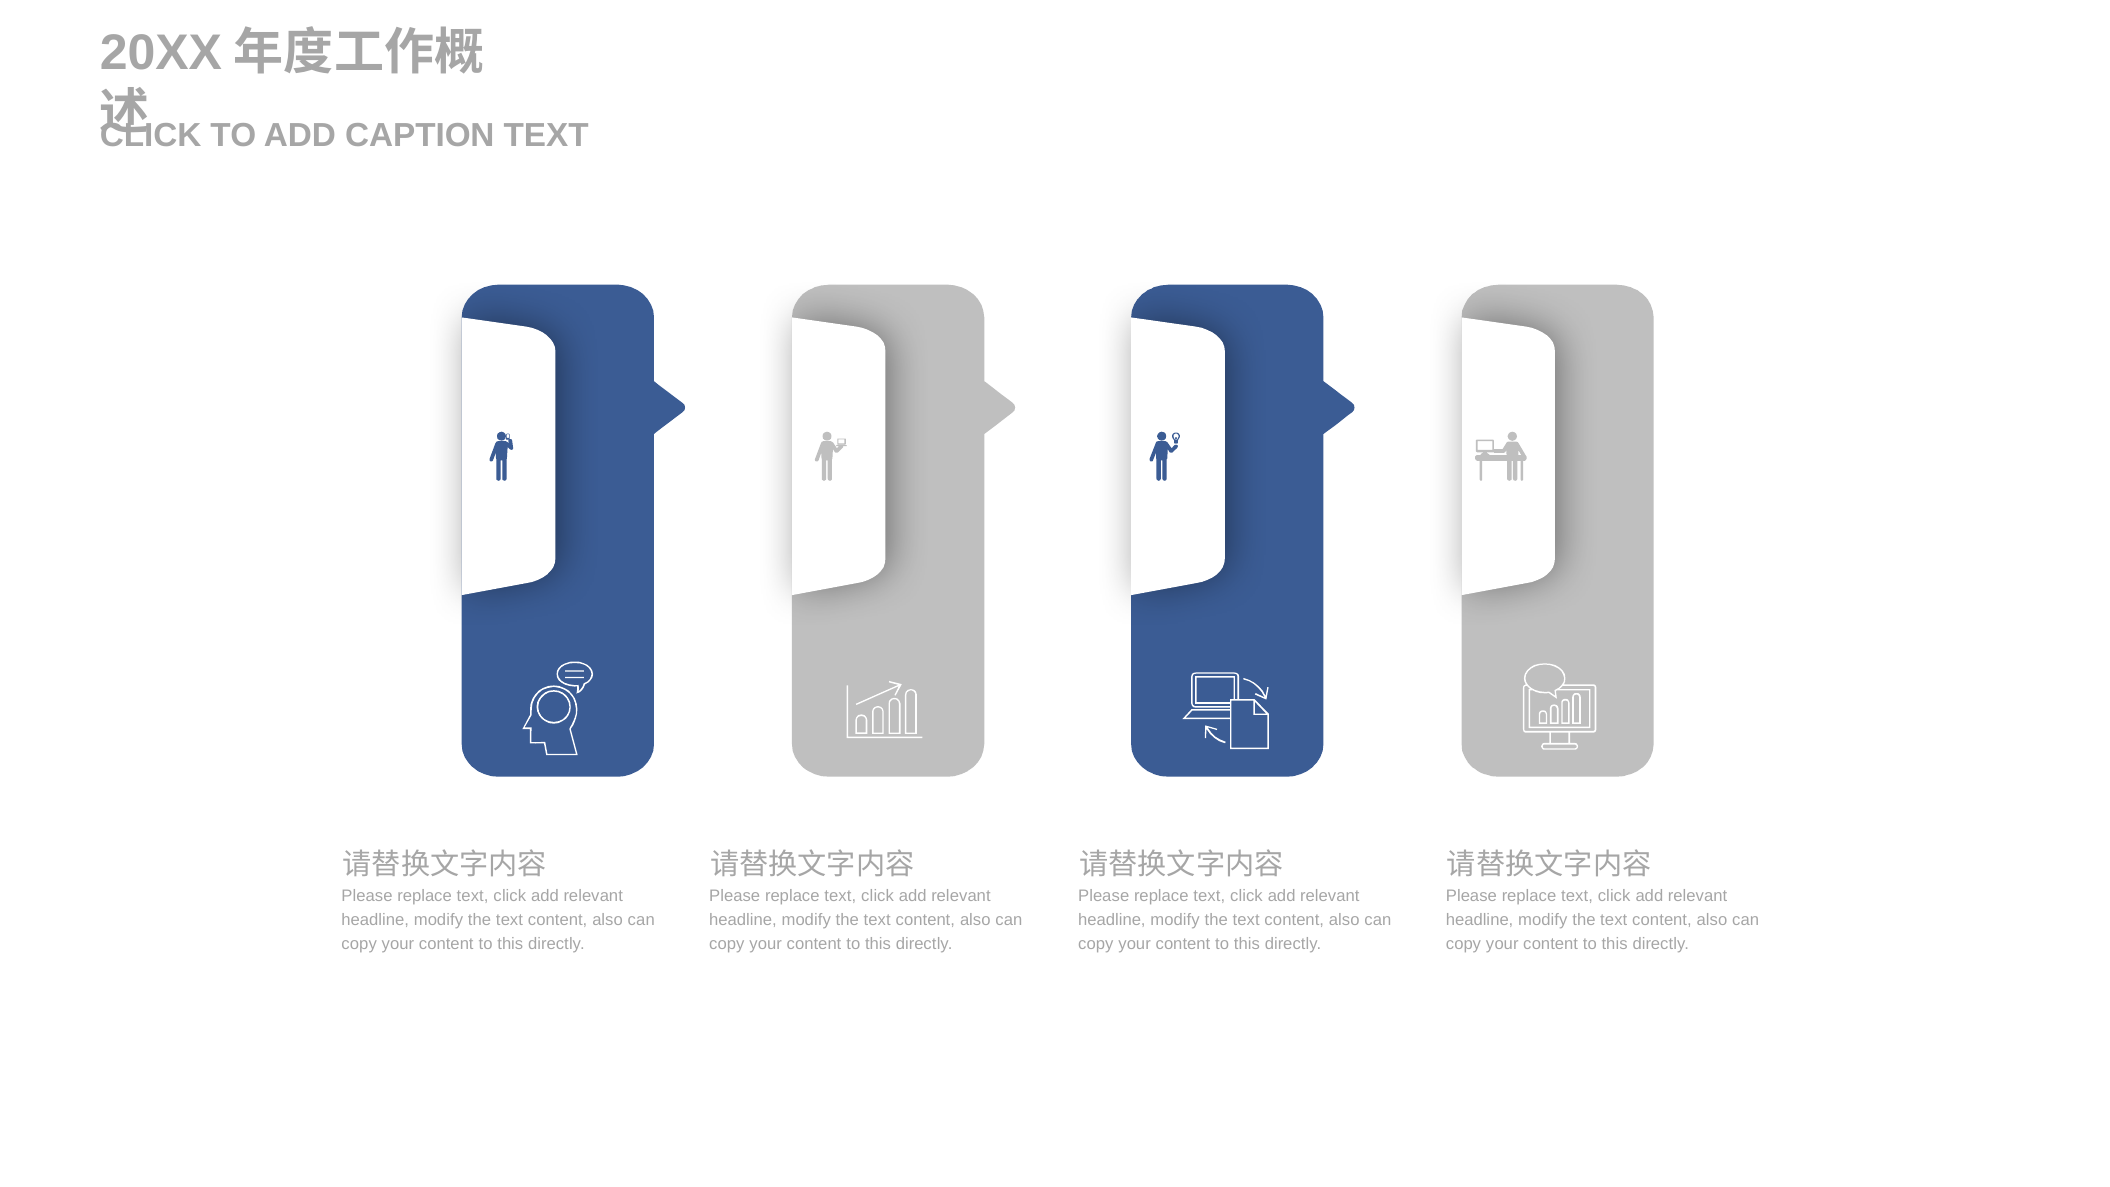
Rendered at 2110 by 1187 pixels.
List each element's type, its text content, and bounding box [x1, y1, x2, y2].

text_box 20XX年度工作概述 [99, 19, 534, 113]
text_box [1461, 284, 1654, 777]
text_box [522, 661, 1597, 756]
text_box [1461, 317, 1555, 596]
text_box [1133, 756, 1321, 777]
text_box [1131, 284, 1355, 661]
text_box 请替换文字内容 [327, 831, 563, 888]
text_box 请替换文字内容 [1432, 831, 1667, 888]
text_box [791, 317, 886, 596]
text_box CLICK TO ADD CAPTION TEXT [99, 113, 629, 154]
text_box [1131, 317, 1225, 596]
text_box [461, 317, 556, 596]
text_box Please replace text, click add relevant headline, modify the text content, also can copy your content to this directly. [1063, 873, 1414, 960]
text_box 请替换文字内容 [695, 831, 930, 888]
text_box 请替换文字内容 [1064, 831, 1299, 888]
text_box Please replace text, click add relevant headline, modify the text content, also can copy your content to this directly. [326, 873, 677, 960]
text_box Please replace text, click add relevant headline, modify the text content, also can copy your content to this directly. [694, 873, 1045, 960]
text_box [794, 756, 982, 777]
text_box [461, 284, 686, 777]
text_box Please replace text, click add relevant headline, modify the text content, also can copy your content to this directly. [1431, 873, 1782, 960]
text_box [791, 284, 1016, 661]
